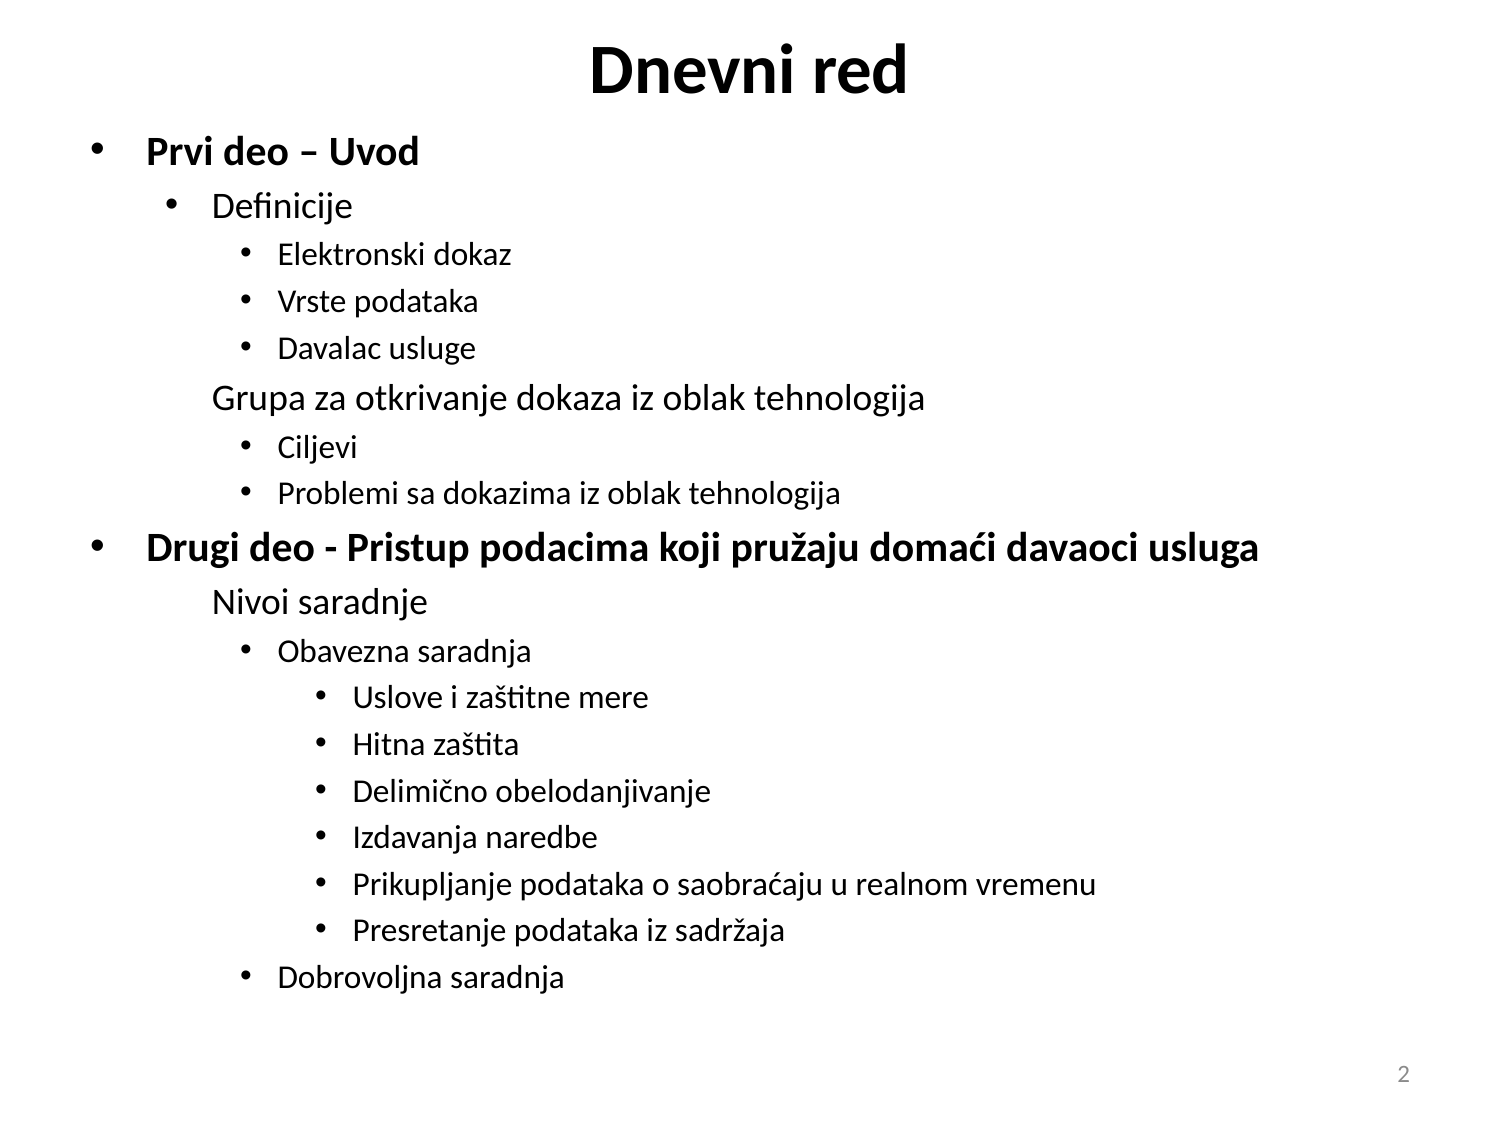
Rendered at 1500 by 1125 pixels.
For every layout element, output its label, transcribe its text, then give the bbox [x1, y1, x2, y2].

title Dnevni red [75, 15, 1425, 108]
list Prvi deo – Uvod Definicije Elektronski dokaz Vrste podataka Davalac usluge Grupa za otkrivanje dokaza iz oblak tehnologija Ciljevi Problemi sa dokazima iz oblak tehnologija Drugi deo - Pristup podacima koji pružaju domaći davaoci usluga Nivoi saradnje Obavezna saradnja Uslove i zaštitne mere Hitna zaštita Delimično obelodanjivanje Izdavanja naredbe Prikupljanje podataka o saobraćaju u realnom vremenu Presretanje podataka iz sadržaja Dobrovoljna saradnja [75, 115, 1350, 1078]
slide_number 2 [1074, 1042, 1425, 1103]
